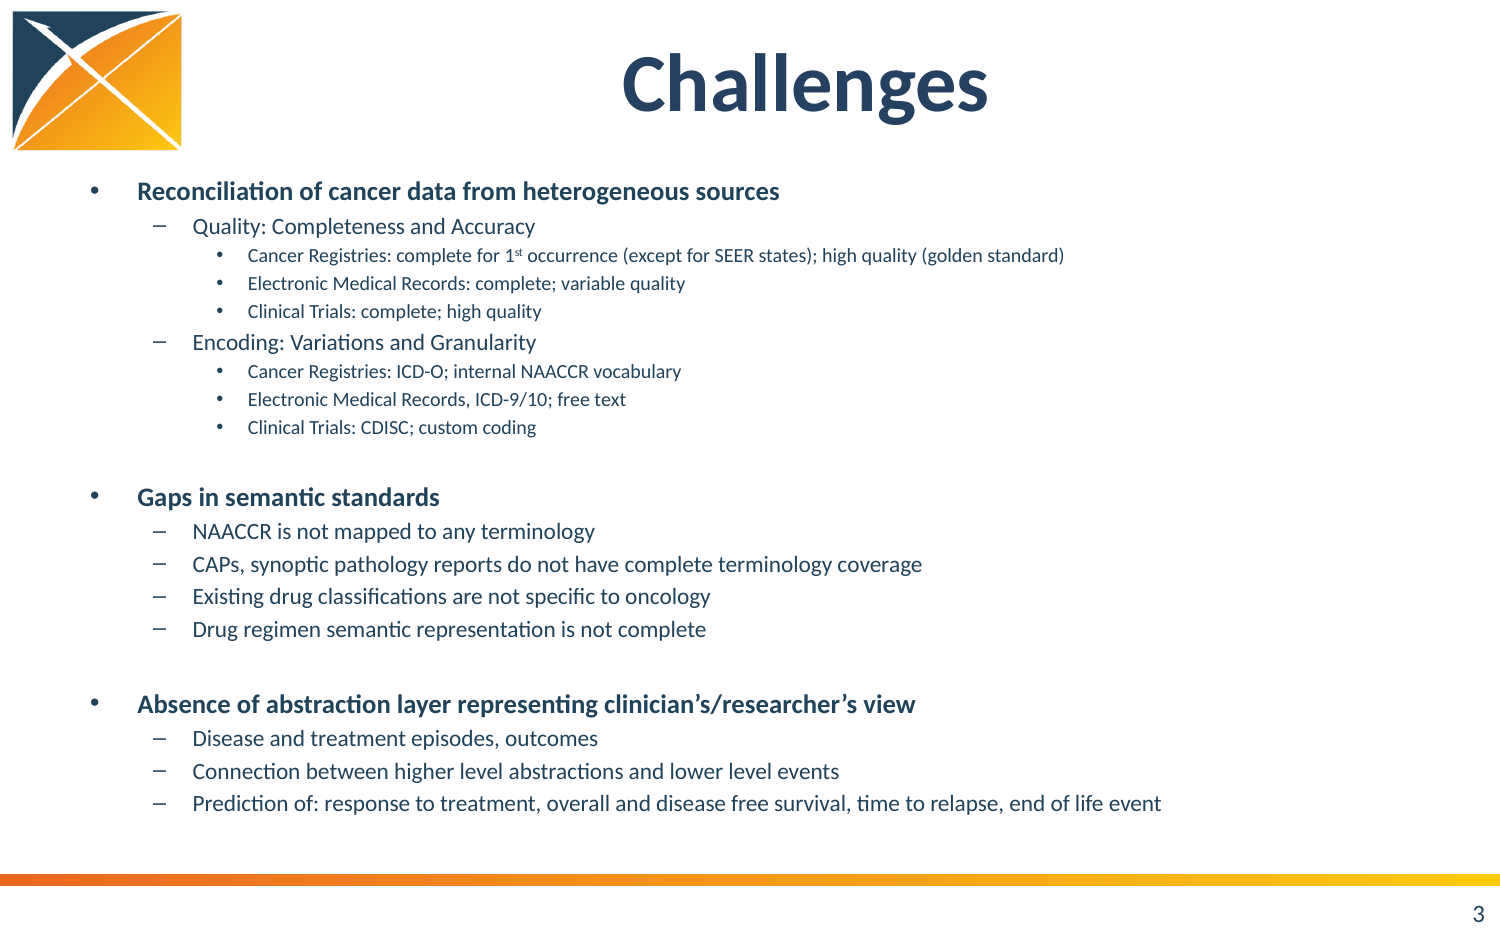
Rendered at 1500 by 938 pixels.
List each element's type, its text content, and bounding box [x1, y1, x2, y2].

list Reconciliation of cancer data from heterogeneous sources Quality: Completeness and Accuracy Cancer Registries: complete for 1st occurrence (except for SEER states); high quality (golden standard) Electronic Medical Records: complete; variable quality Clinical Trials: complete; high quality Encoding: Variations and Granularity Cancer Registries: ICD-O; internal NAACCR vocabulary Electronic Medical Records, ICD-9/10; free text Clinical Trials: CDISC; custom coding Gaps in semantic standards NAACCR is not mapped to any terminology CAPs, synoptic pathology reports do not have complete terminology coverage Existing drug classifications are not specific to oncology Drug regimen semantic representation is not complete Absence of abstraction layer representing clinician’s/researcher’s view Disease and treatment episodes, outcomes Connection between higher level abstractions and lower level events Prediction of: response to treatment, overall and disease free survival, time to relapse, end of life event [75, 166, 1425, 838]
slide_number 3 [1149, 887, 1500, 938]
title Challenges [187, 20, 1425, 136]
picture [0, 0, 206, 167]
